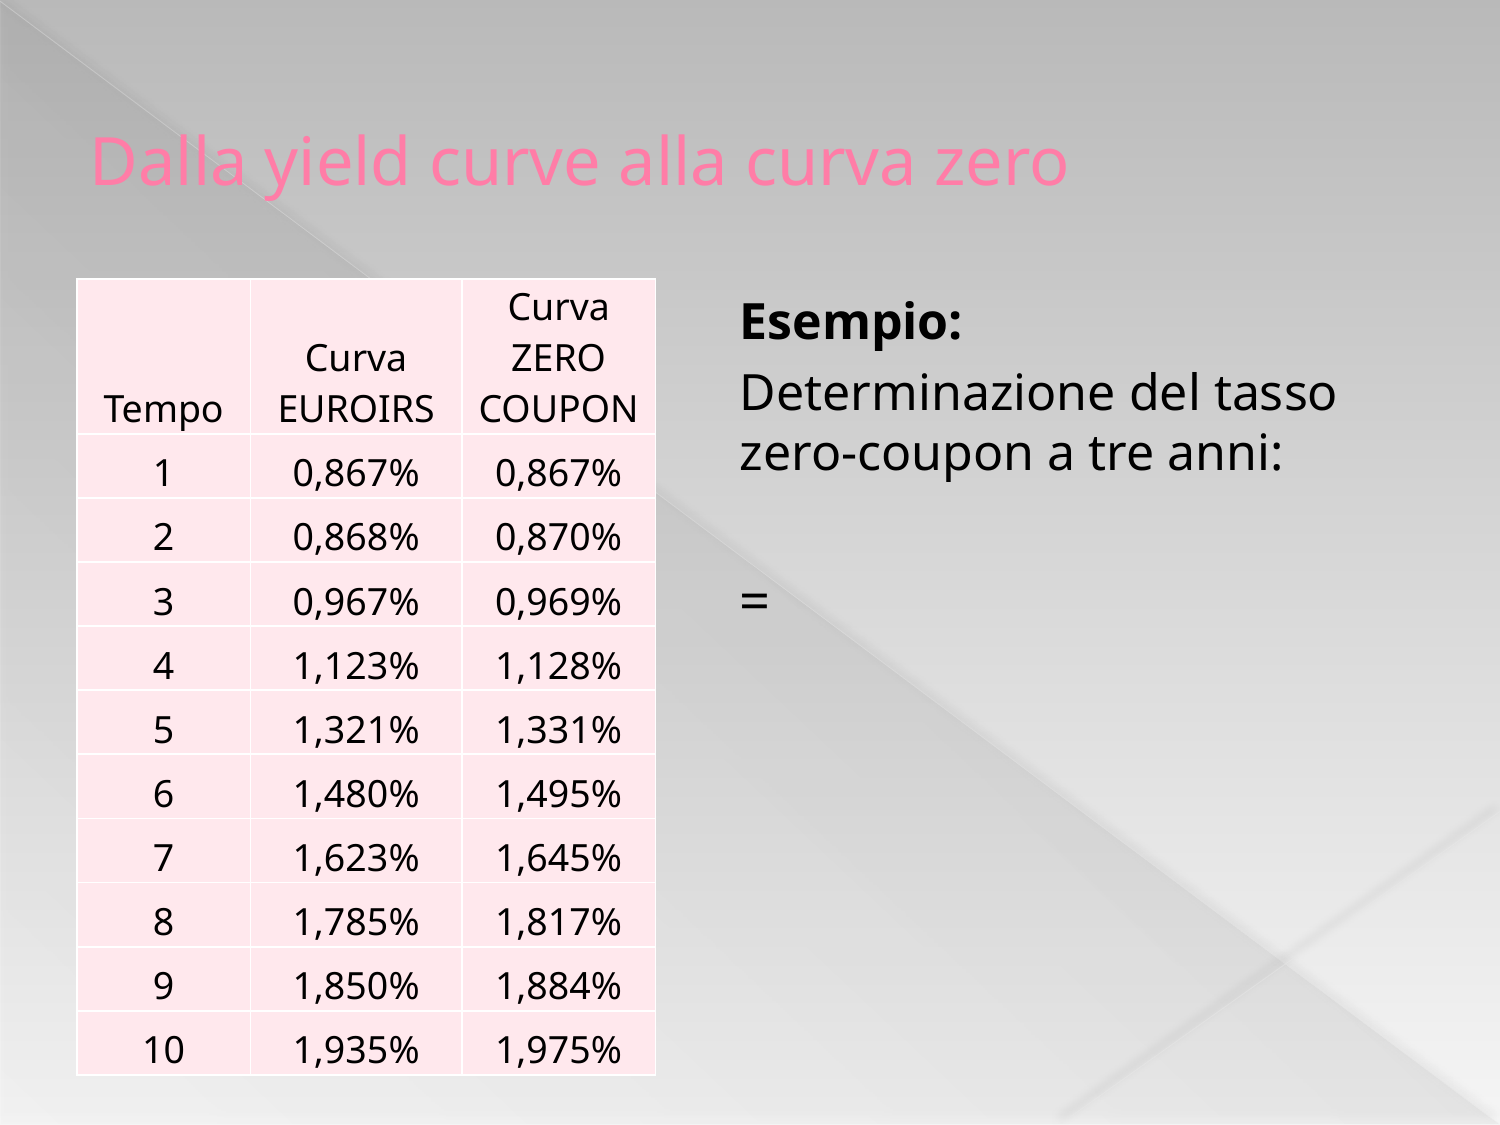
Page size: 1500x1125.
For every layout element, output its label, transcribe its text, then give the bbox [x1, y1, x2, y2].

table_cell 1,480% [251, 755, 461, 818]
table_cell 1,331% [463, 691, 655, 753]
table_cell 1,935% [251, 1012, 461, 1074]
table_cell 0,967% [251, 563, 461, 625]
table_cell 1,884% [463, 948, 655, 1010]
table_cell 1 [78, 435, 250, 497]
table_cell 6 [78, 755, 250, 818]
table_cell 1,623% [251, 819, 461, 882]
table_cell 1,495% [463, 755, 655, 818]
table_cell 10 [78, 1012, 250, 1074]
table_header Curva ZERO COUPON [463, 280, 655, 433]
table_header Curva EUROIRS [251, 280, 461, 433]
table_cell 7 [78, 819, 250, 882]
table_cell 1,850% [251, 948, 461, 1010]
table_cell 0,867% [463, 435, 655, 497]
table_cell 8 [78, 883, 250, 946]
table_cell 9 [78, 948, 250, 1010]
table_cell 0,969% [463, 563, 655, 625]
table_cell 1,817% [463, 883, 655, 946]
table_cell 4 [78, 627, 250, 689]
table_cell 1,321% [251, 691, 461, 753]
table_cell 3 [78, 563, 250, 625]
table_cell 0,867% [251, 435, 461, 497]
table_cell 5 [78, 691, 250, 753]
table_cell 1,975% [463, 1012, 655, 1074]
table_cell 2 [78, 499, 250, 561]
table_header Tempo [78, 280, 250, 433]
title Dalla yield curve alla curva zero [75, 43, 1425, 274]
table_cell 0,868% [251, 499, 461, 561]
table_cell 1,785% [251, 883, 461, 946]
table_cell 1,123% [251, 627, 461, 689]
table_cell 1,645% [463, 819, 655, 882]
table_cell 0,870% [463, 499, 655, 561]
table_cell 1,128% [463, 627, 655, 689]
